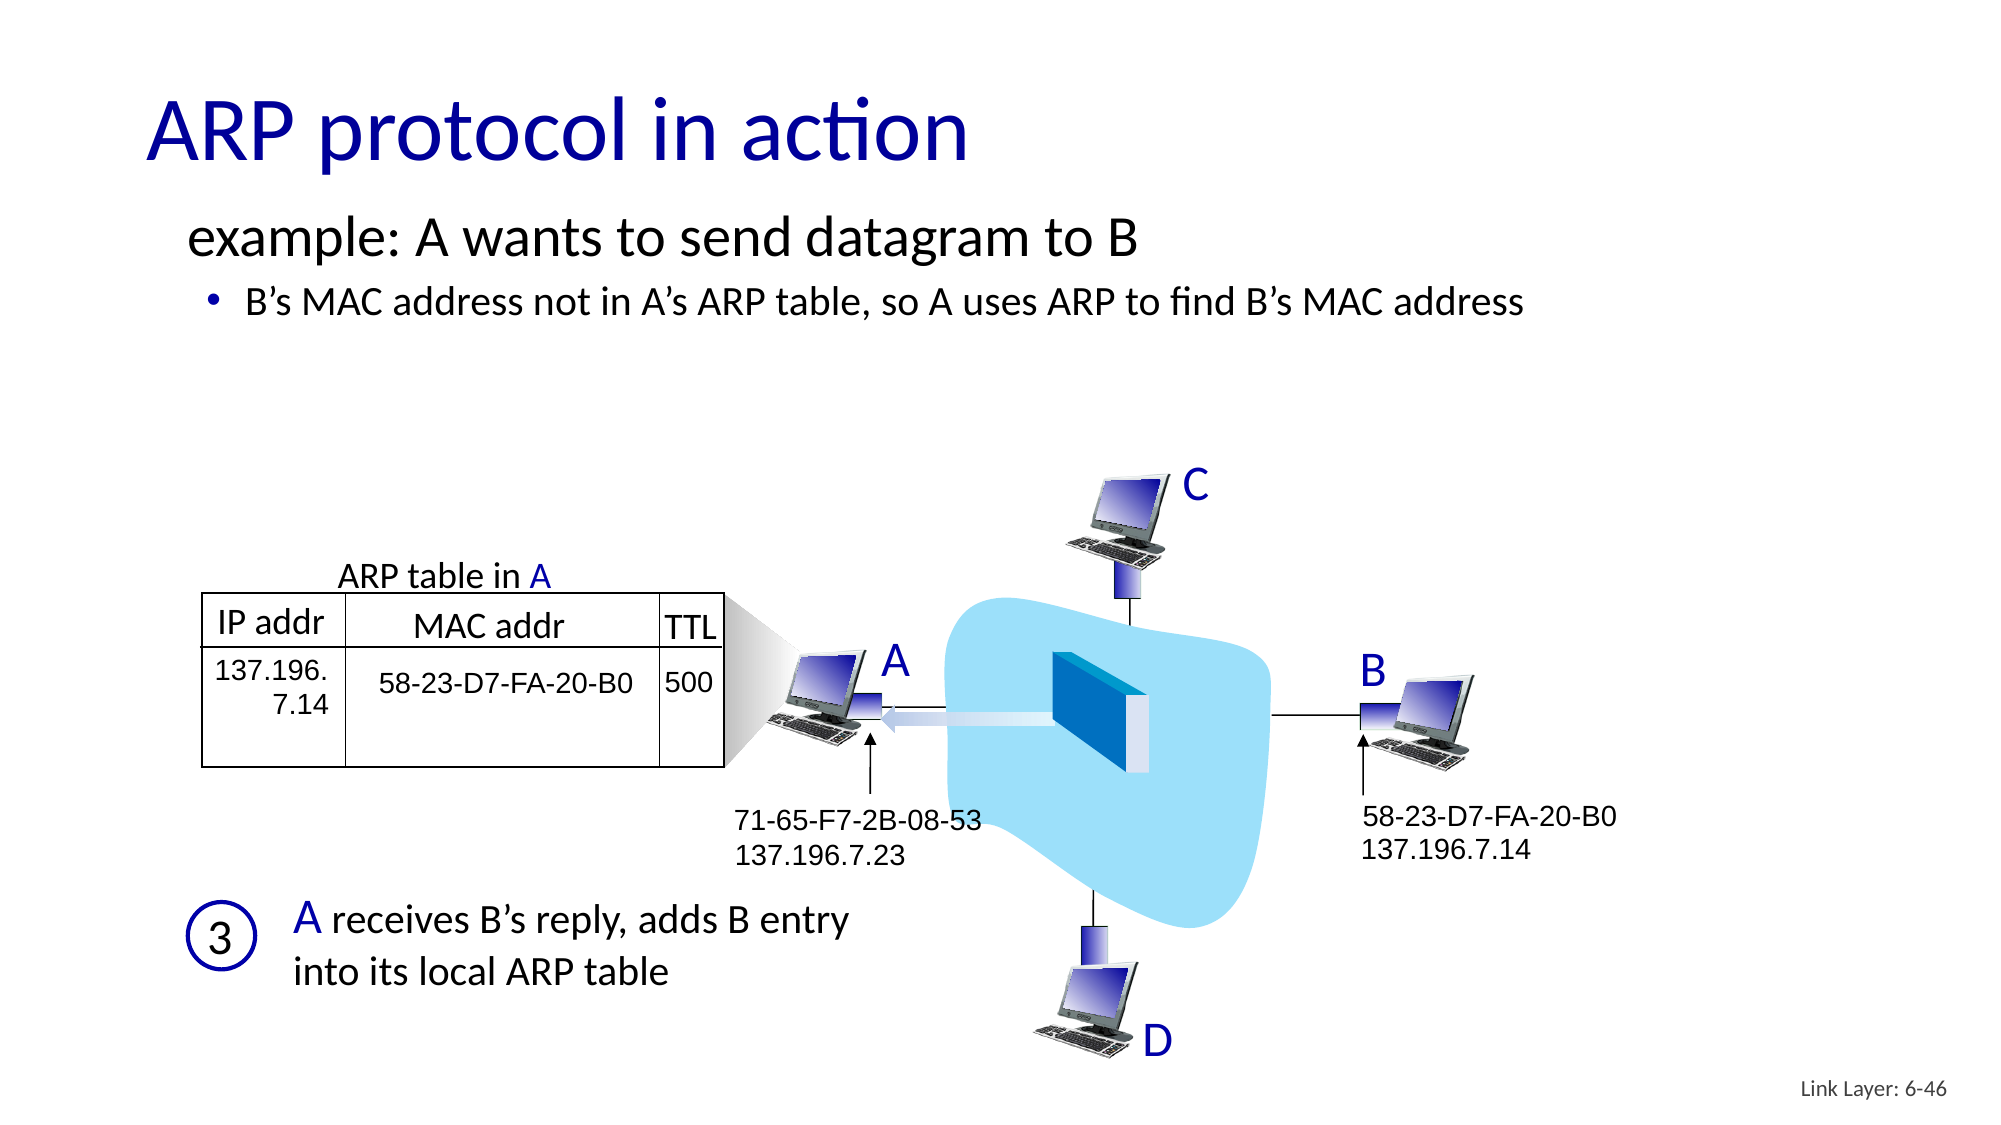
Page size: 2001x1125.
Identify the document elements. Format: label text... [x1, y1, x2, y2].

text_box C [1167, 443, 1225, 518]
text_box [1039, 468, 1173, 578]
text_box [1081, 926, 1108, 957]
text_box 58-23-D7-FA-20-B0 [1347, 790, 1633, 840]
text_box 137.196.7.14 [1346, 822, 1547, 873]
text_box A [866, 619, 925, 695]
title ARP protocol in action [131, 57, 1857, 205]
text_box 137.196.7.23 [720, 829, 921, 880]
text_box [1114, 578, 1141, 599]
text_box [1342, 670, 1476, 779]
text_box 71-65-F7-2B-08-53 [719, 793, 998, 844]
text_box [945, 597, 1271, 929]
text_box [869, 695, 880, 720]
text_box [1006, 957, 1141, 1066]
slide_number Link Layer: 6-46 [1512, 1056, 1963, 1117]
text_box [880, 651, 1150, 773]
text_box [800, 644, 869, 754]
text_box D [1127, 998, 1189, 1074]
text_box [869, 732, 877, 793]
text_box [194, 543, 800, 769]
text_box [199, 643, 729, 730]
text_box example: A wants to send datagram to B B’s MAC address not in A’s ARP table, so A uses ARP to find B’s MAC address [172, 198, 1824, 354]
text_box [187, 876, 881, 1003]
text_box B [1344, 629, 1402, 670]
